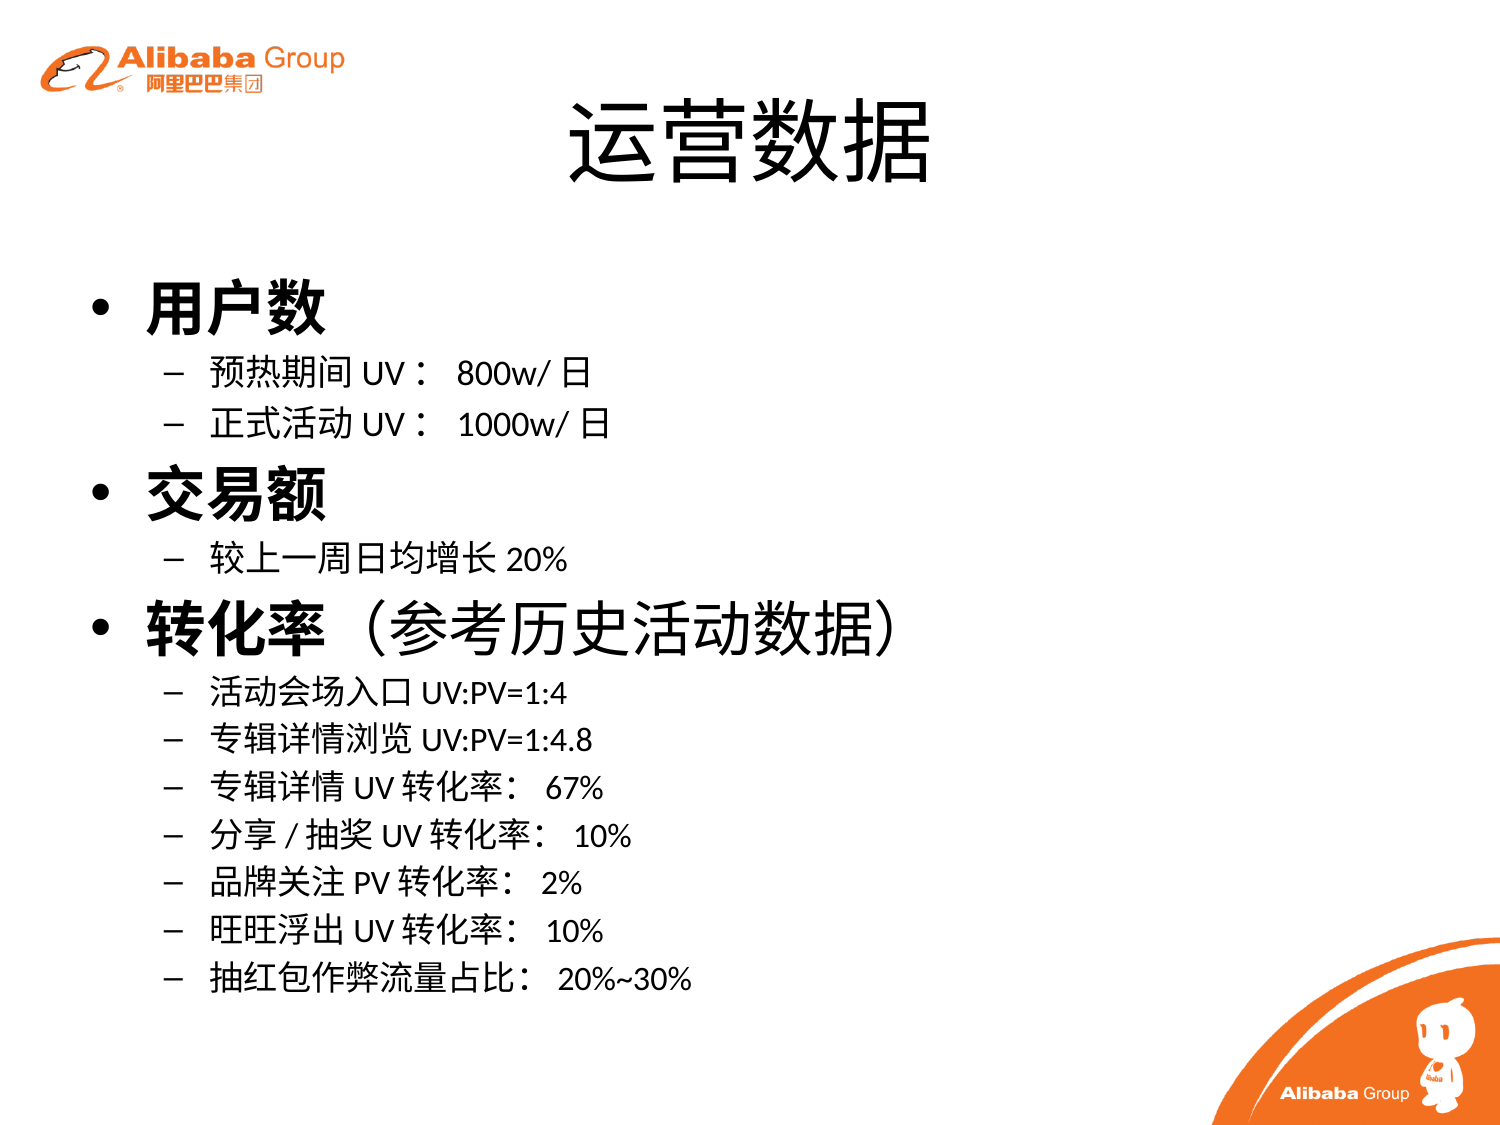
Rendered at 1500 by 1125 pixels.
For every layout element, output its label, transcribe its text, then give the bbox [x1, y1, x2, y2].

title 运营数据 [75, 45, 1425, 233]
list 用户数 预热期间UV：800w/日 正式活动UV：1000w/日 交易额 较上一周日均增长20% 转化率（参考历史活动数据） 活动会场入口UV:PV=1:4 专辑详情浏览UV:PV=1:4.8 专辑详情UV转化率：67% 分享/抽奖UV转化率：10% 品牌关注PV转化率：2% 旺旺浮出UV转化率：10% 抽红包作弊流量占比：20%~30% [75, 262, 1425, 1005]
picture [0, 0, 1500, 1125]
